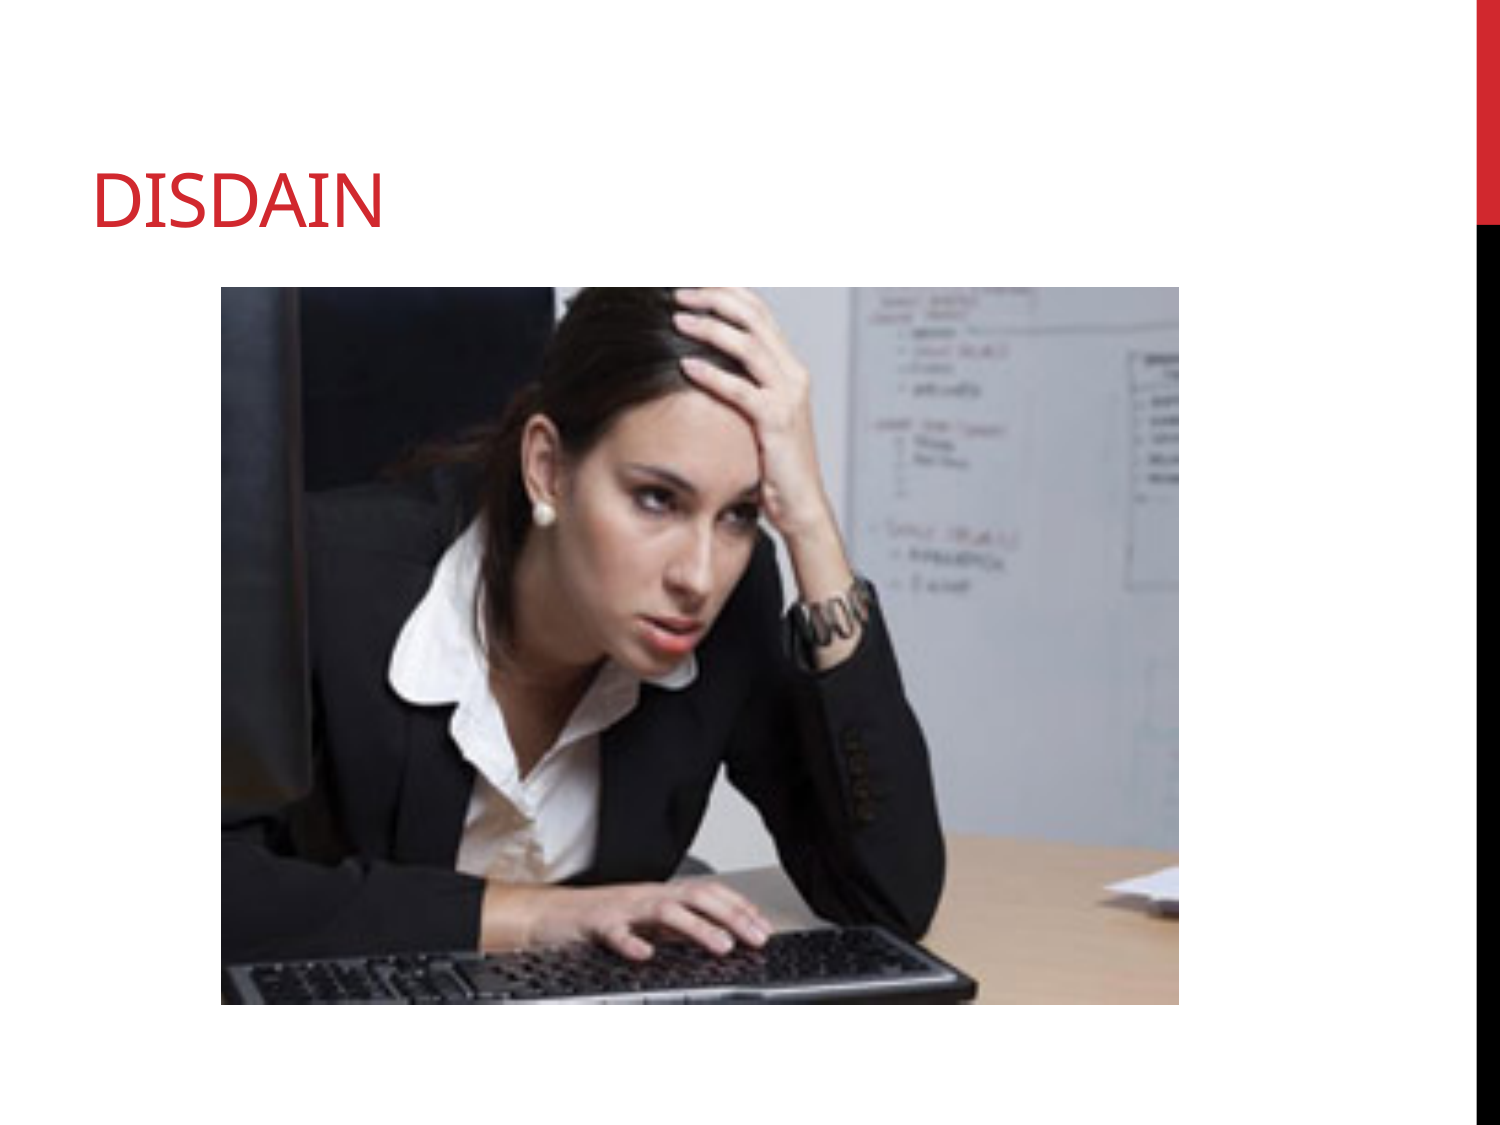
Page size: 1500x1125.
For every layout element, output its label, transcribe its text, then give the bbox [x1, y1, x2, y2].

title Disdain [75, 25, 1025, 250]
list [74, 286, 1326, 1006]
